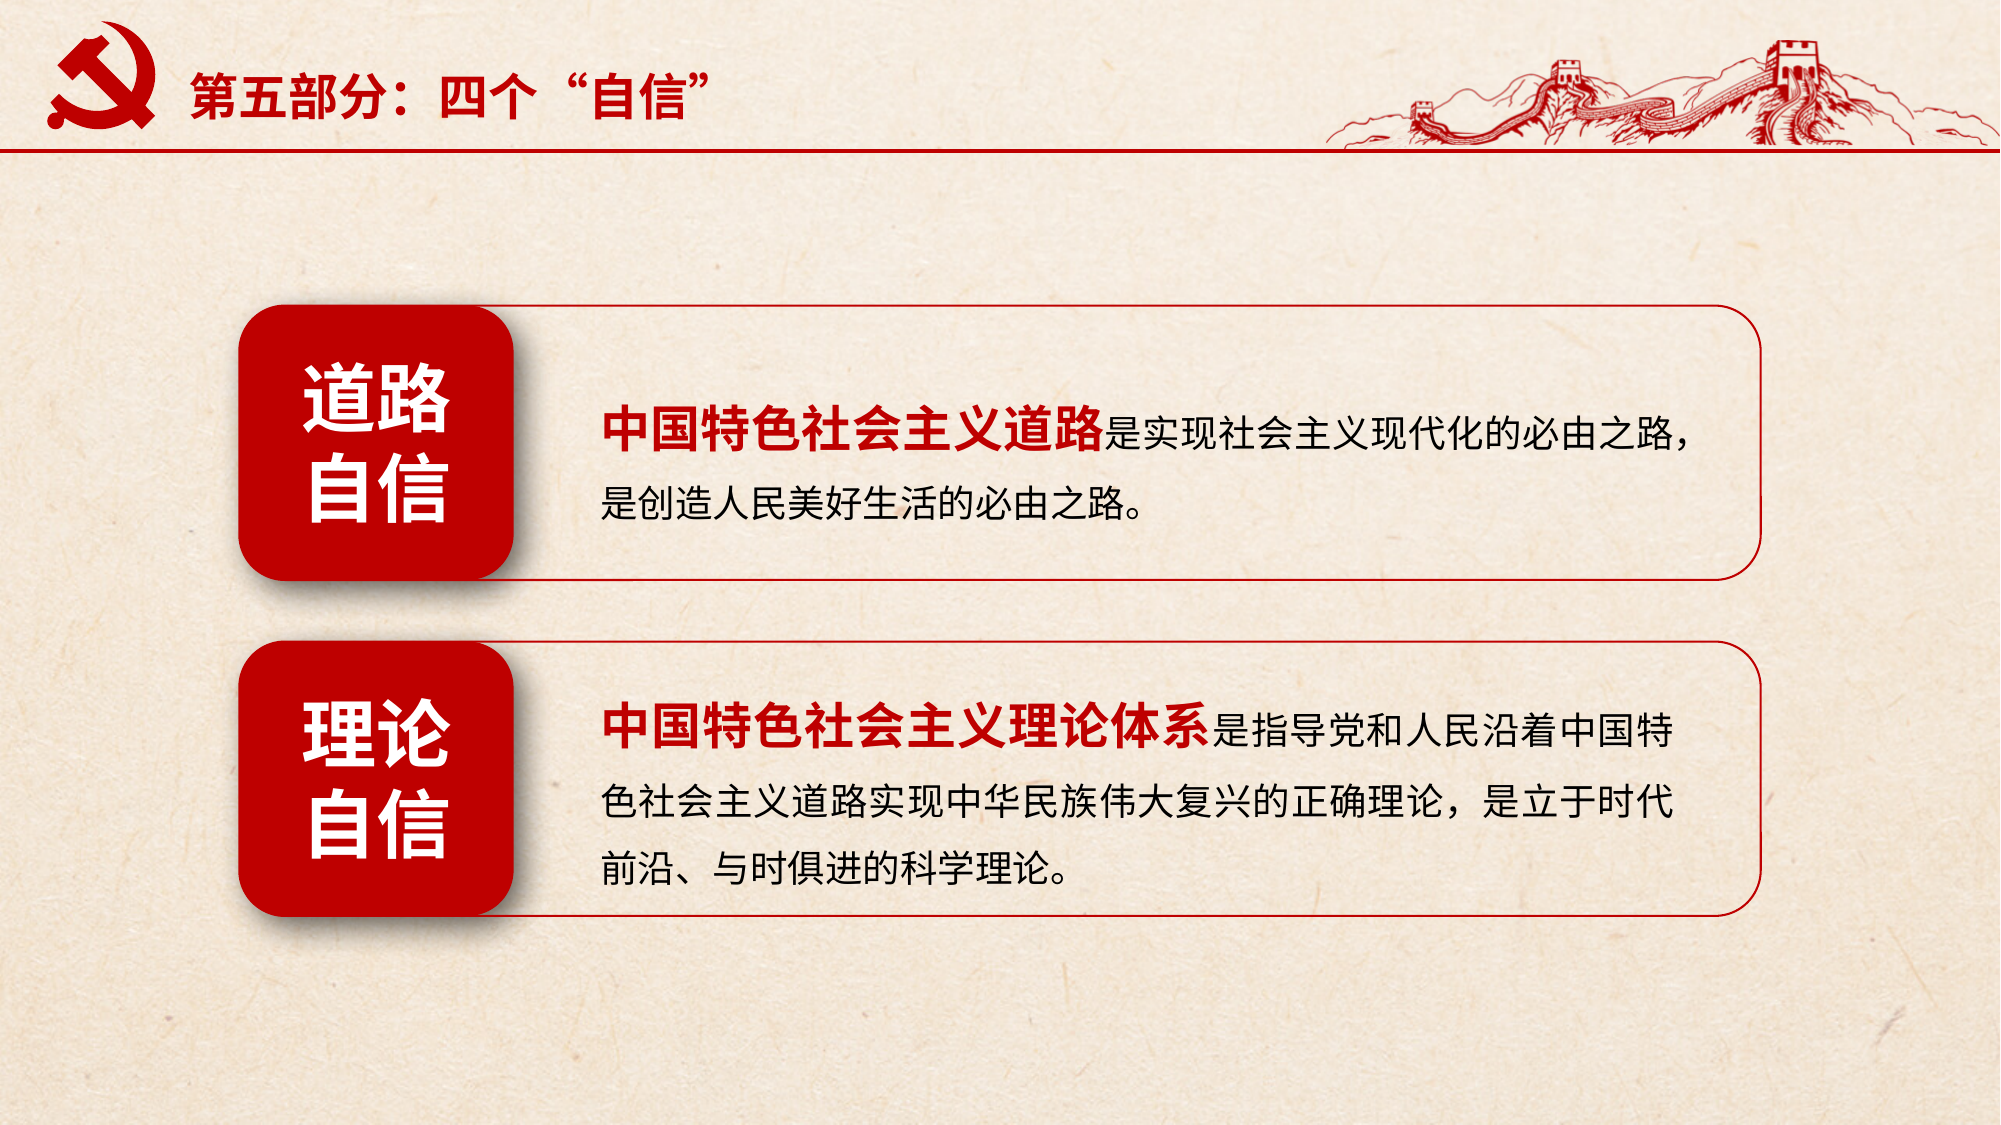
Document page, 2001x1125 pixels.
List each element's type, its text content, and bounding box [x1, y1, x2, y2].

text_box [239, 641, 1761, 916]
text_box 中国特色社会主义道路是实现社会主义现代化的必由之路，是创造人民美好生活的必由之路。 [585, 359, 1689, 532]
text_box 第五部分：四个“自信” [173, 57, 1038, 133]
text_box [47, 21, 156, 130]
picture [0, 0, 2001, 1125]
text_box [239, 305, 1761, 580]
text_box 中国特色社会主义理论体系是指导党和人民沿着中国特色社会主义道路实现中华民族伟大复兴的正确理论，是立于时代前沿、与时俱进的科学理论。 [585, 657, 1689, 898]
text_box 理论自信 [259, 680, 494, 876]
